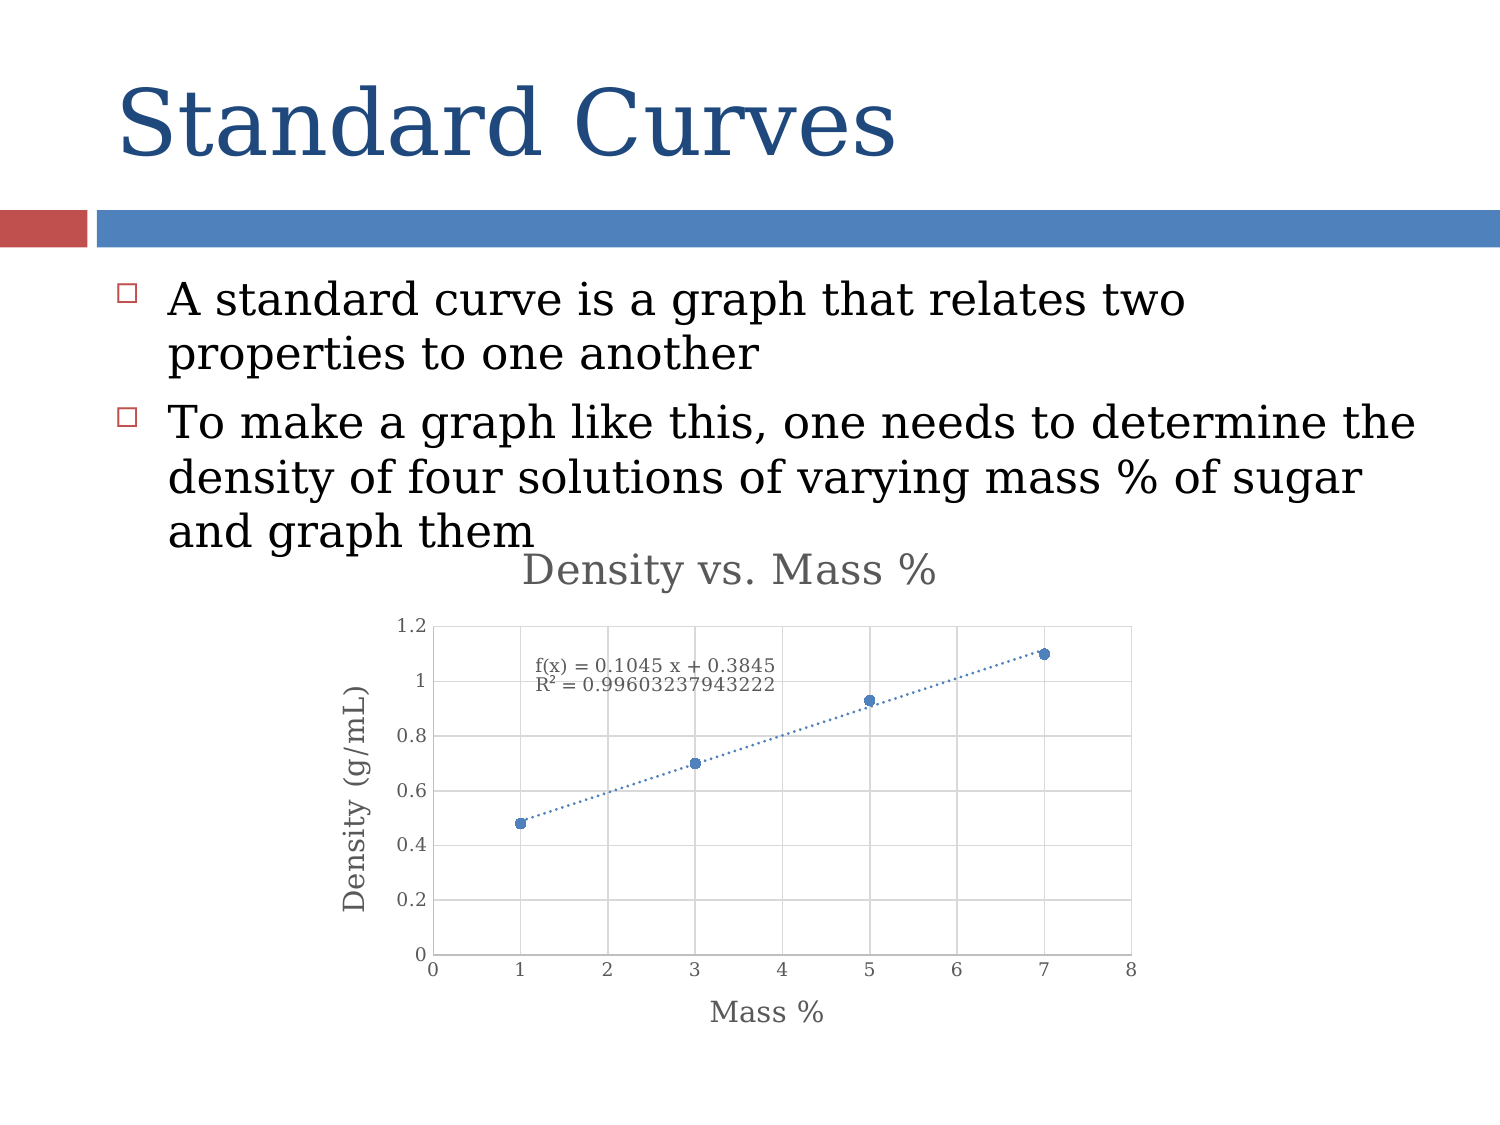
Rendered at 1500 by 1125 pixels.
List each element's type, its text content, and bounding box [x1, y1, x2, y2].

title Standard Curves [100, 37, 1438, 200]
list A standard curve is a graph that relates two properties to one another To make a graph like this, one needs to determine the density of four solutions of varying mass % of sugar and graph them [100, 262, 1438, 1000]
chart [305, 520, 1155, 1063]
